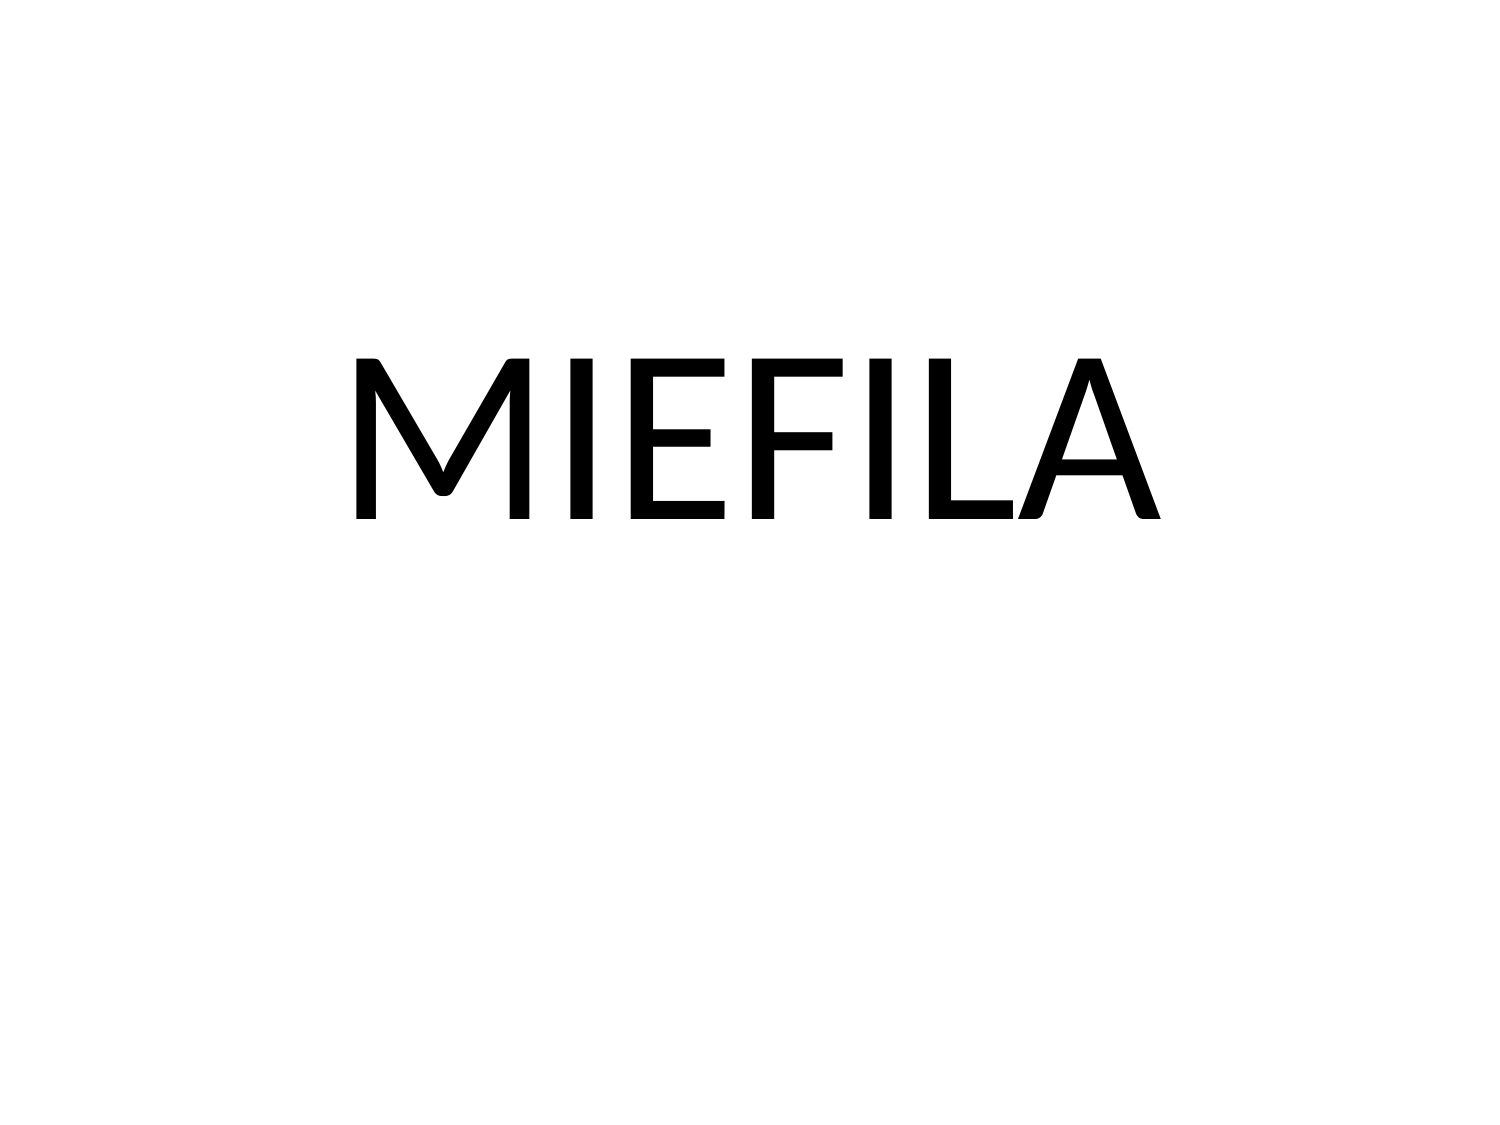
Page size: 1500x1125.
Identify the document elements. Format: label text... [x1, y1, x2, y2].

list MIEFILA [75, 262, 1425, 1005]
